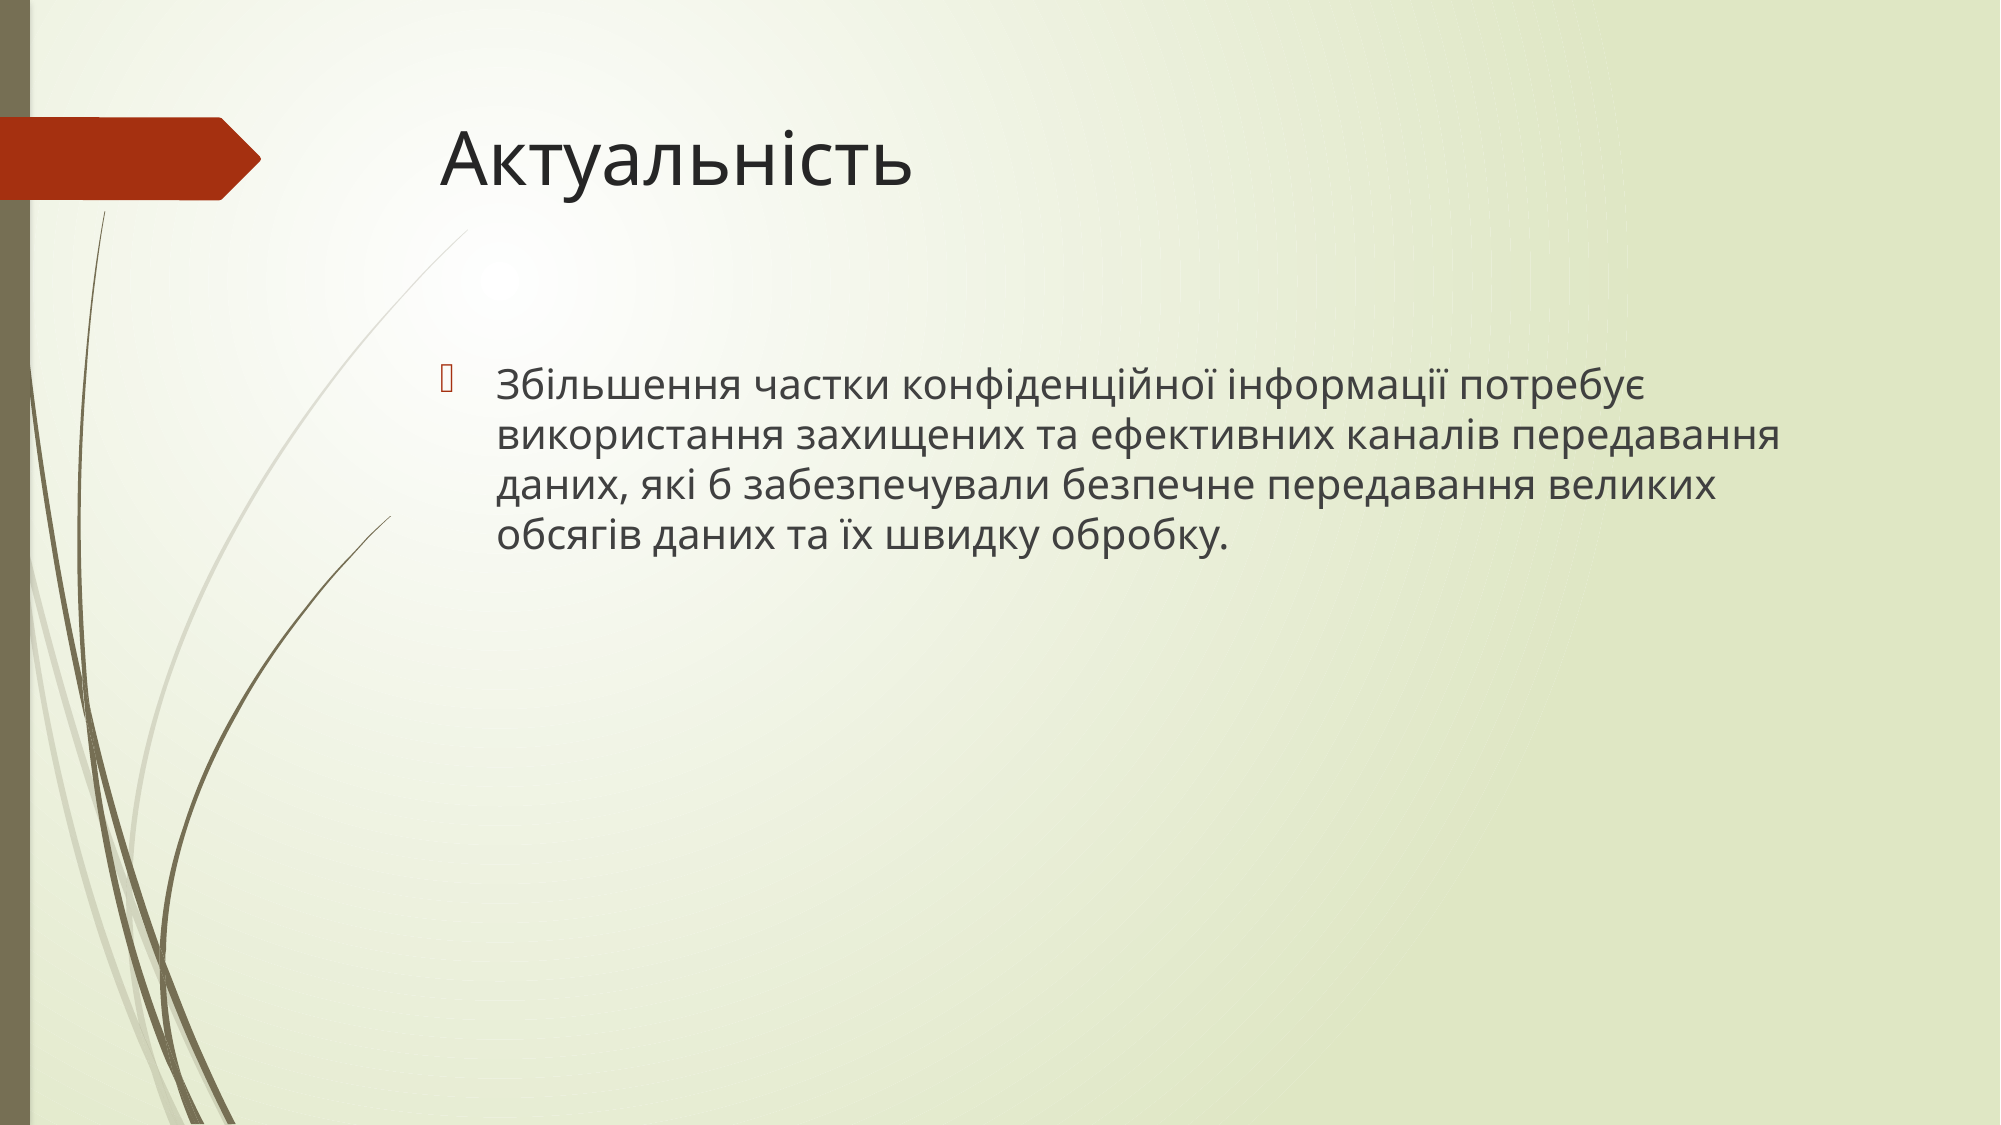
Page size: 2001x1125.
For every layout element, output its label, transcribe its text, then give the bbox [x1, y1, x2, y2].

title Актуальність [425, 102, 1888, 313]
list Збільшення частки конфіденційної інформації потребує використання захищених та ефективних каналів передавання даних, які б забезпечували безпечне передавання великих обсягів даних та їх швидку обробку. [424, 350, 1888, 970]
